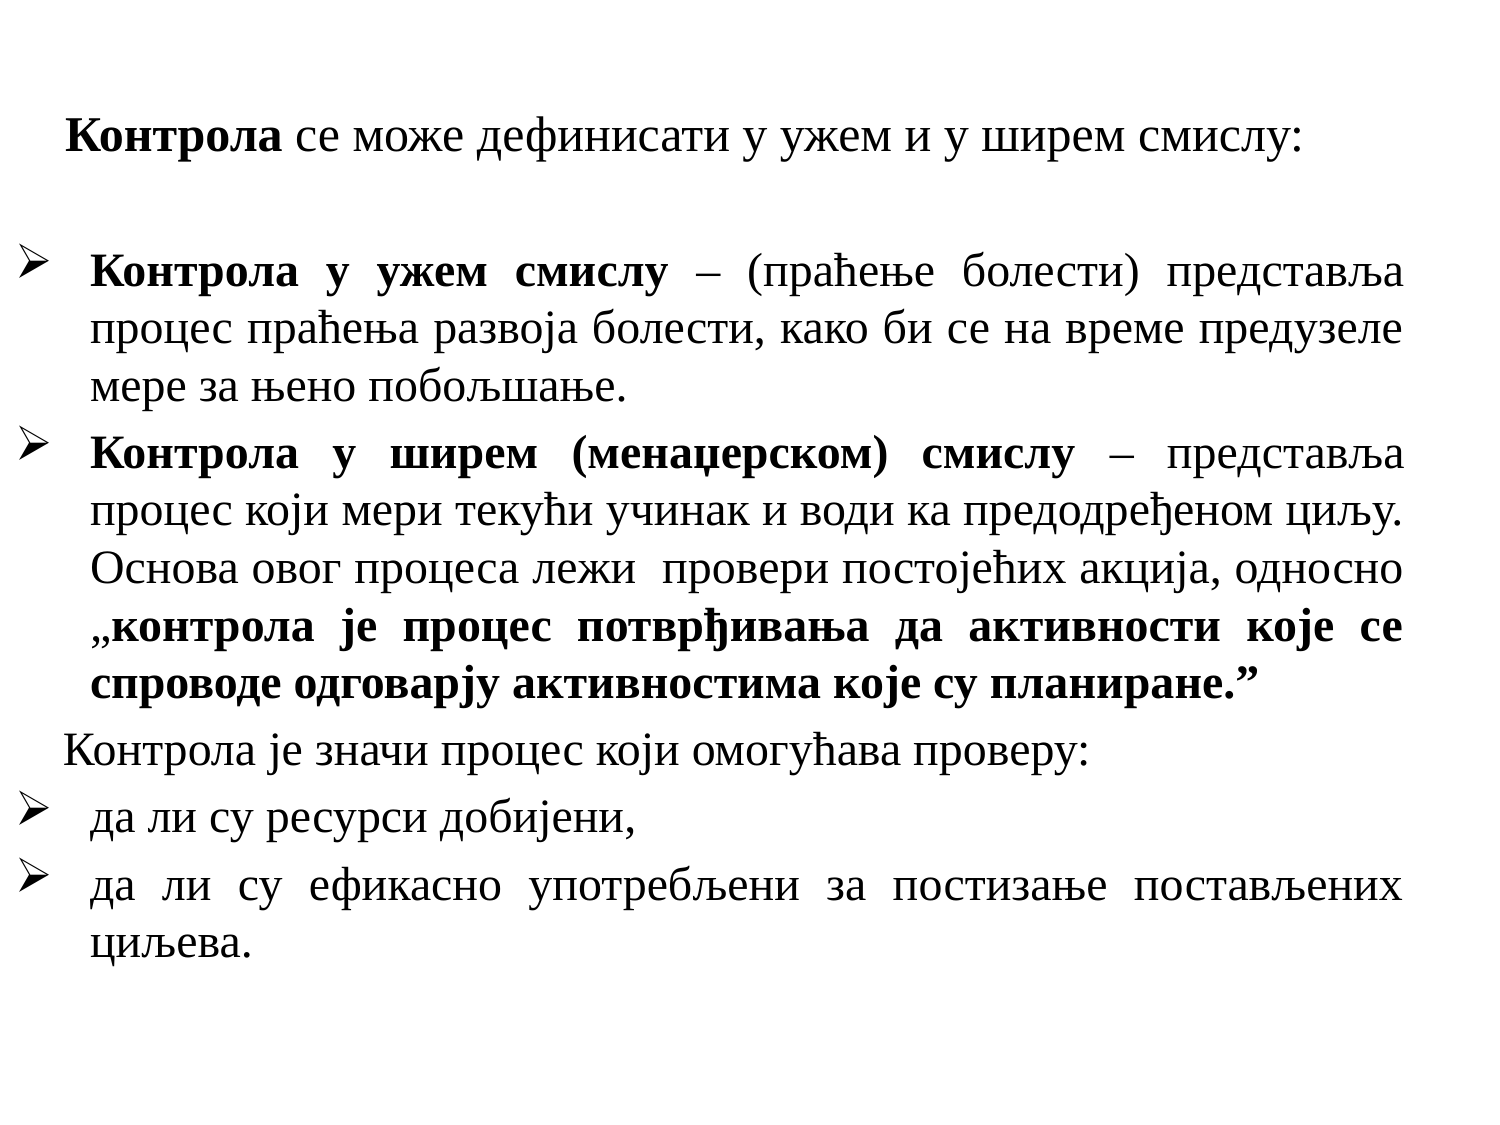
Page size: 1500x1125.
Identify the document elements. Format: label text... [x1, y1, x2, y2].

list Контрола се може дефинисати у ужем и у ширем смислу: Контрола у ужем смислу – (праћење болести) представља процес праћења развоја болести, како би се на време предузеле мере за њено побољшање. Контрола у ширем (менаџерском) смислу – представља процес који мери текући учинак и води ка предодређеном циљу. Основа овог процеса лежи провери постојећих акција, односно „контрола је процес потврђивања да активности које се спроводе одговарју активностима које су планиране.” Контрола је значи процес који омогућава проверу: да ли су ресурси добијени, да ли су ефикасно употребљени за постизање постављених циљева. [0, 93, 1421, 1043]
